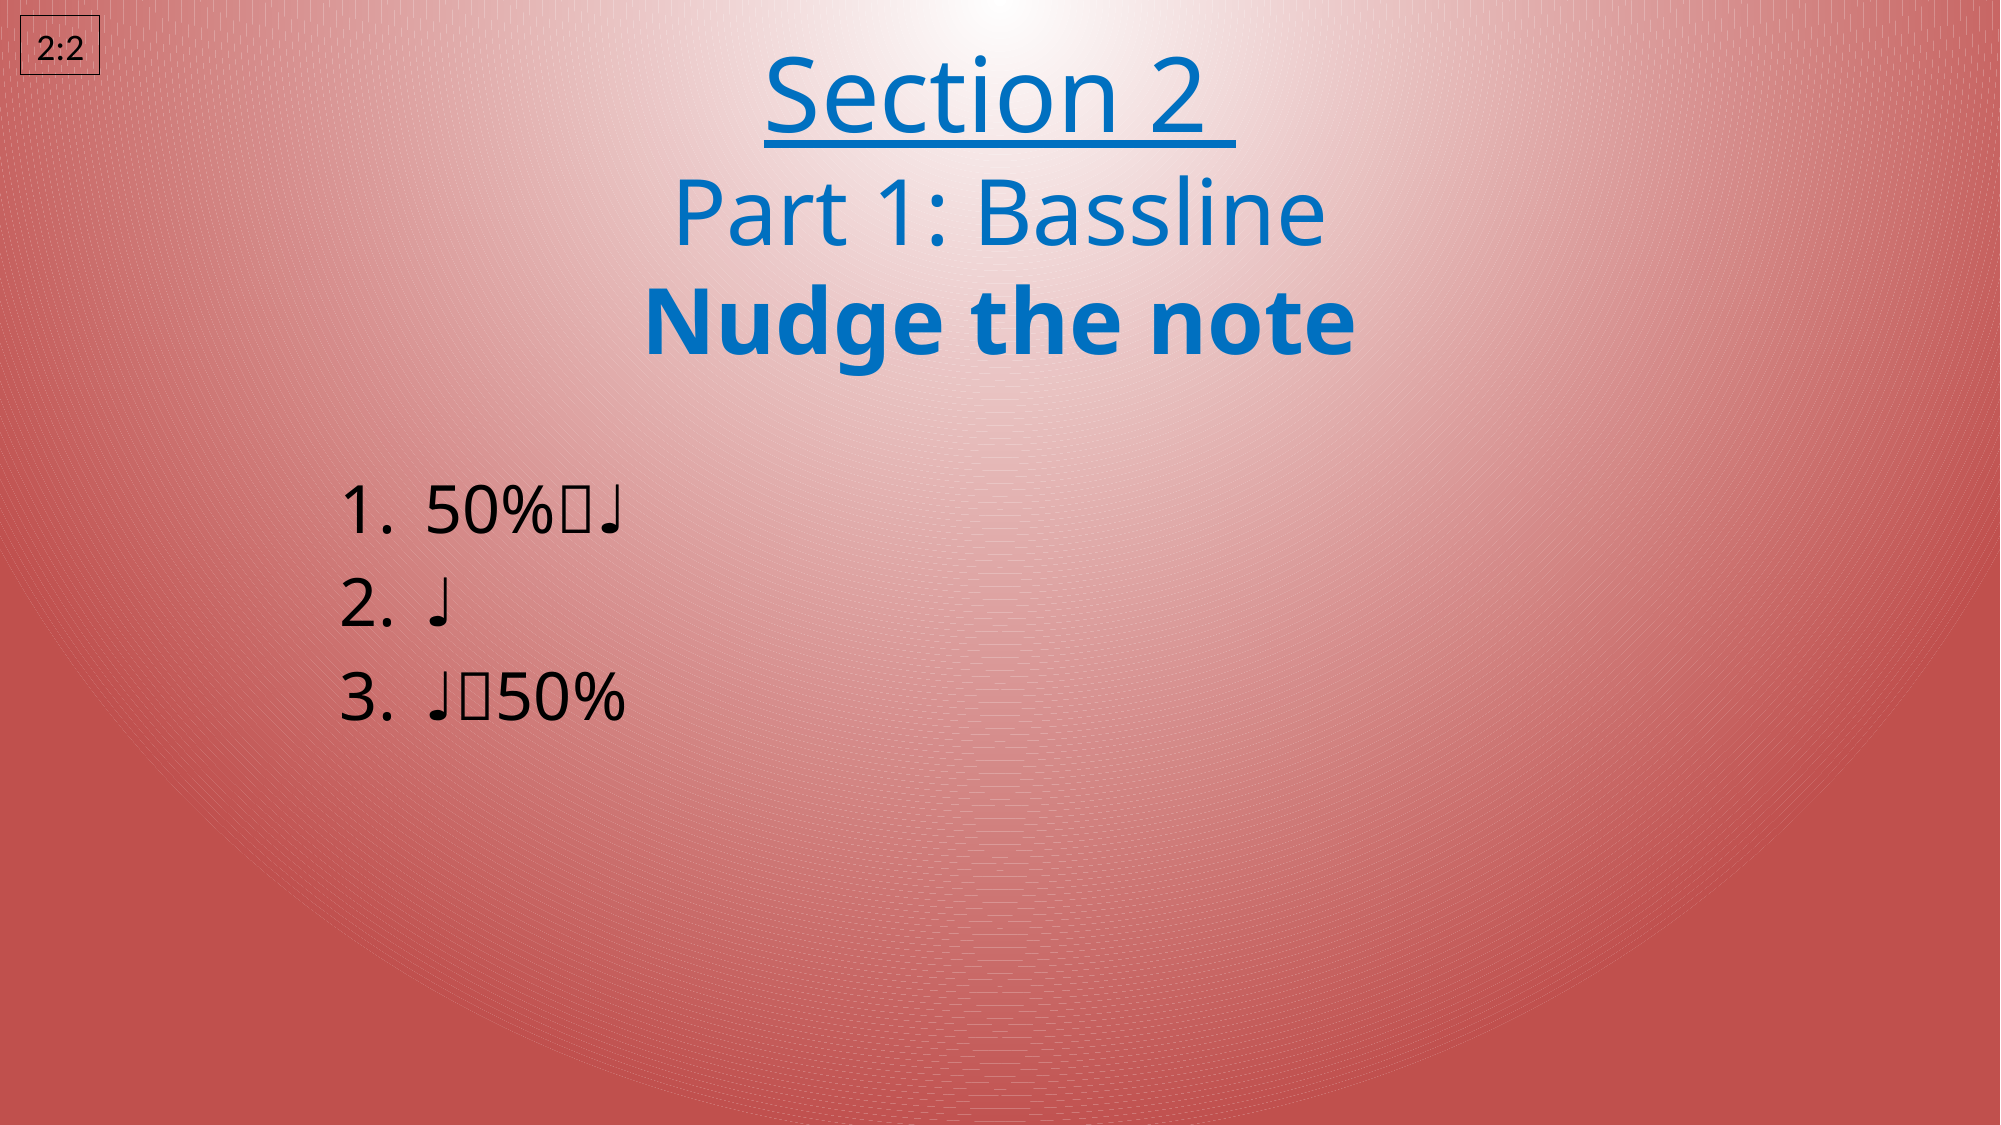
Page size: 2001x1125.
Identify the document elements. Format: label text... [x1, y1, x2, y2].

list 50%♩ ♩ ♩50% [324, 459, 1000, 862]
text_box 2:2 [20, 15, 100, 75]
title Section 2 Part 1: Bassline Nudge the note [99, 20, 1900, 424]
